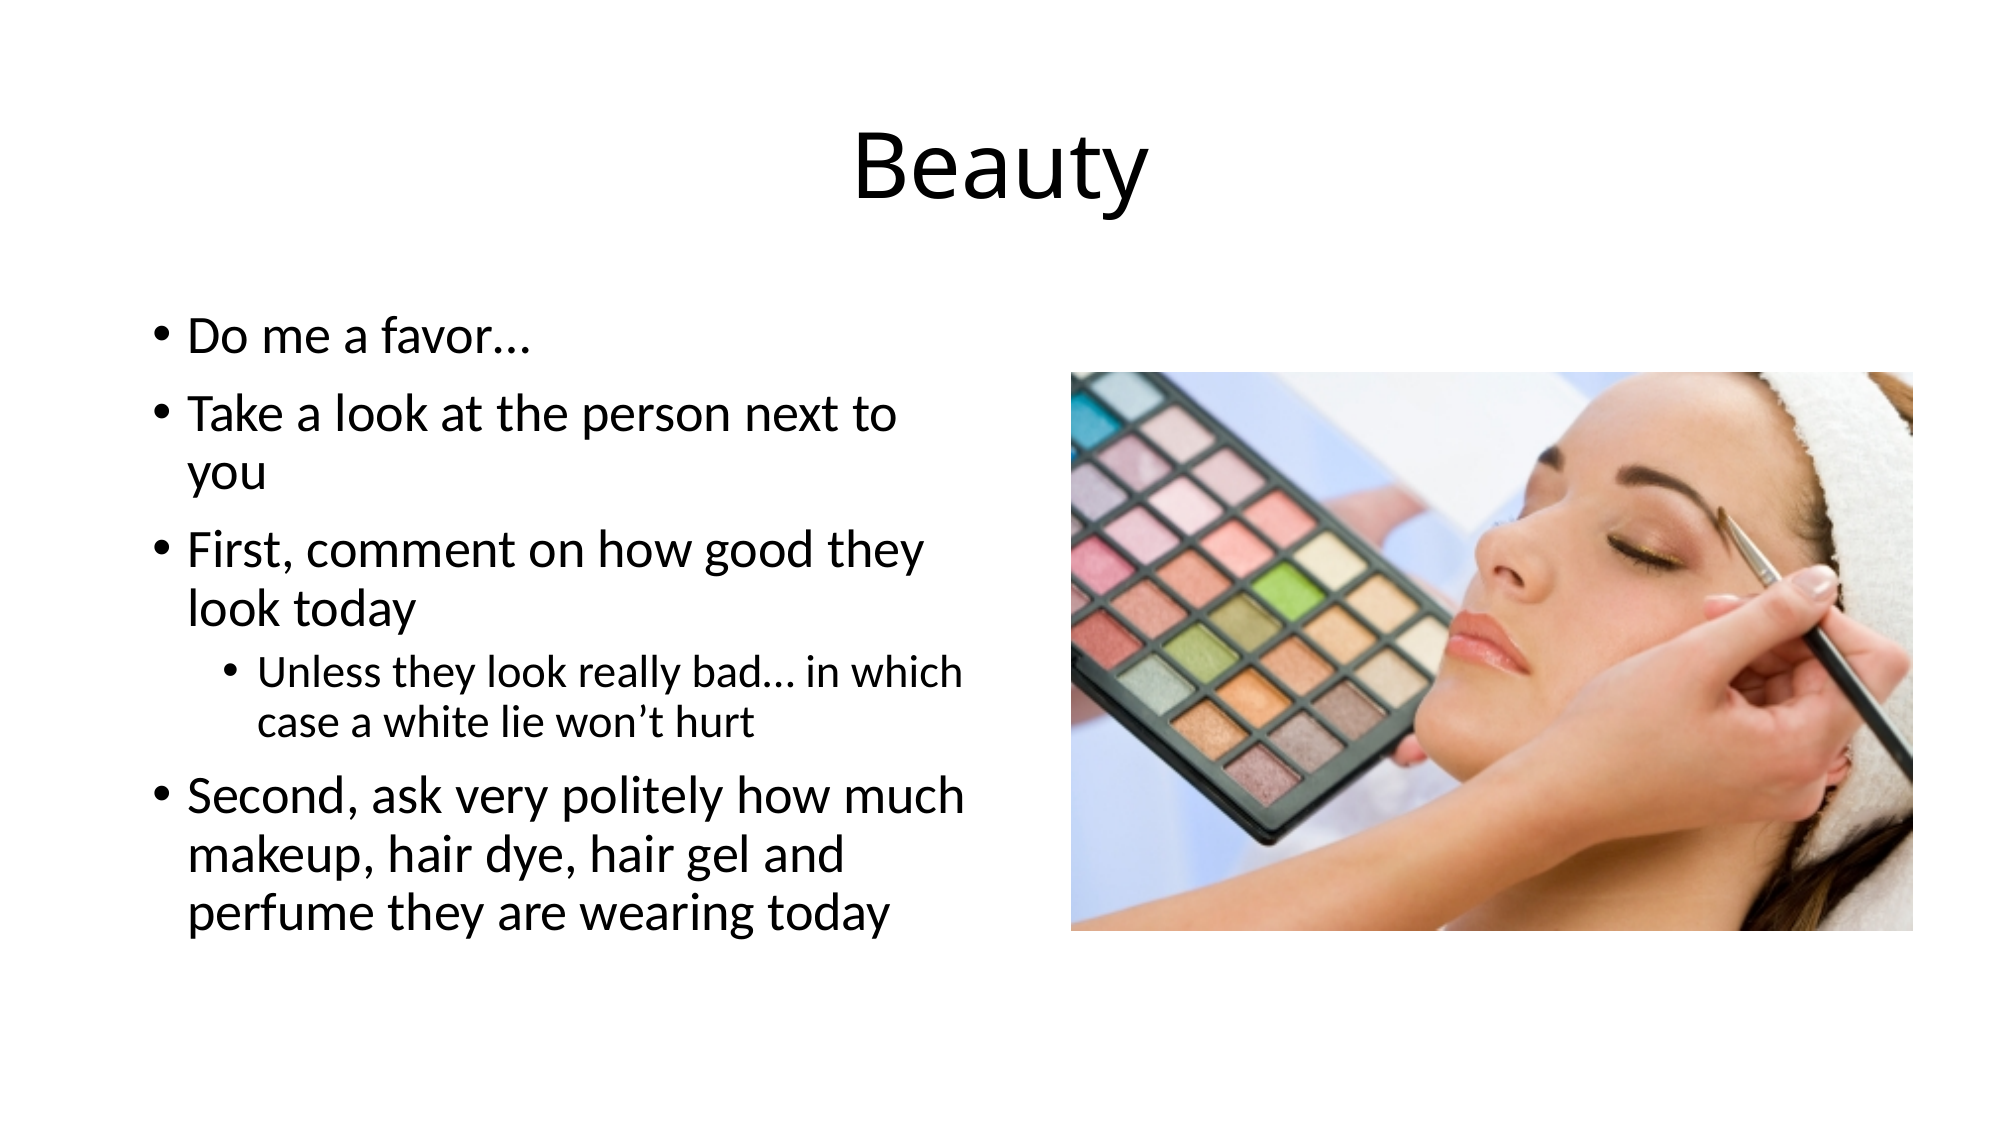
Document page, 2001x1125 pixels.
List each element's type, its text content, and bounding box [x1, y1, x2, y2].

picture [1071, 372, 1913, 931]
list Do me a favor… Take a look at the person next to you First, comment on how good they look today Unless they look really bad… in which case a white lie won’t hurt Second, ask very politely how much makeup, hair dye, hair gel and perfume they are wearing today [137, 299, 988, 1014]
title Beauty [137, 59, 1863, 278]
